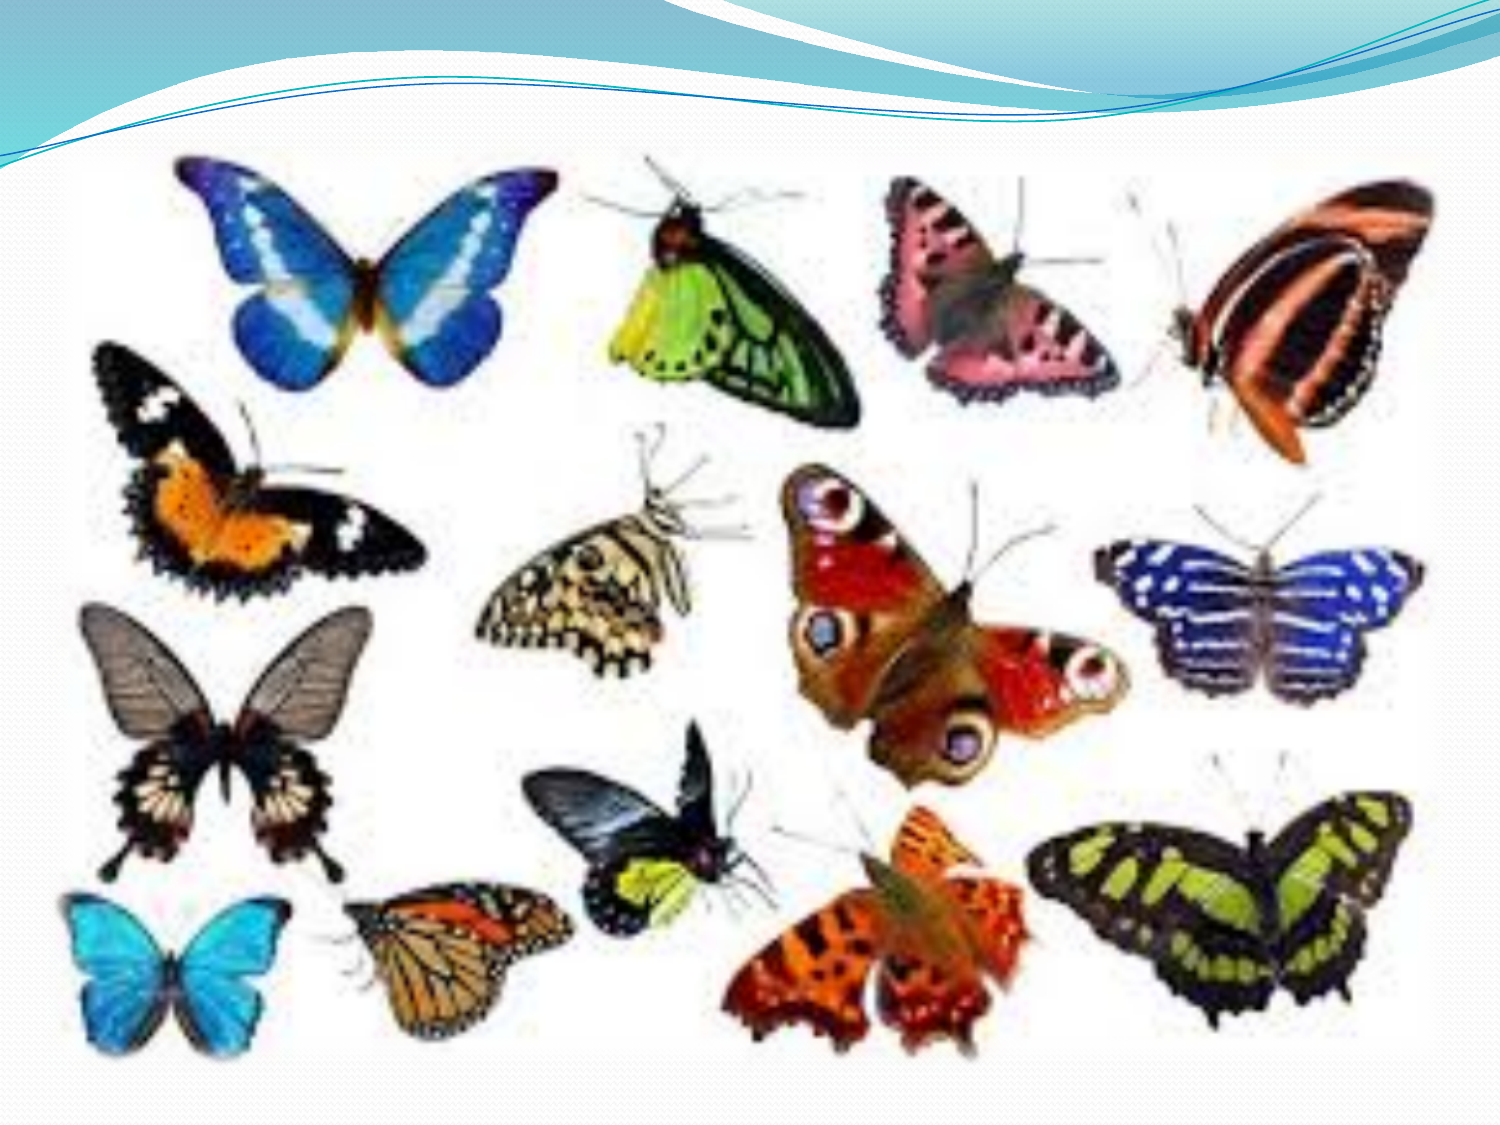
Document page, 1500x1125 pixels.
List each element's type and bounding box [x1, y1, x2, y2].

picture [46, 136, 1454, 1073]
